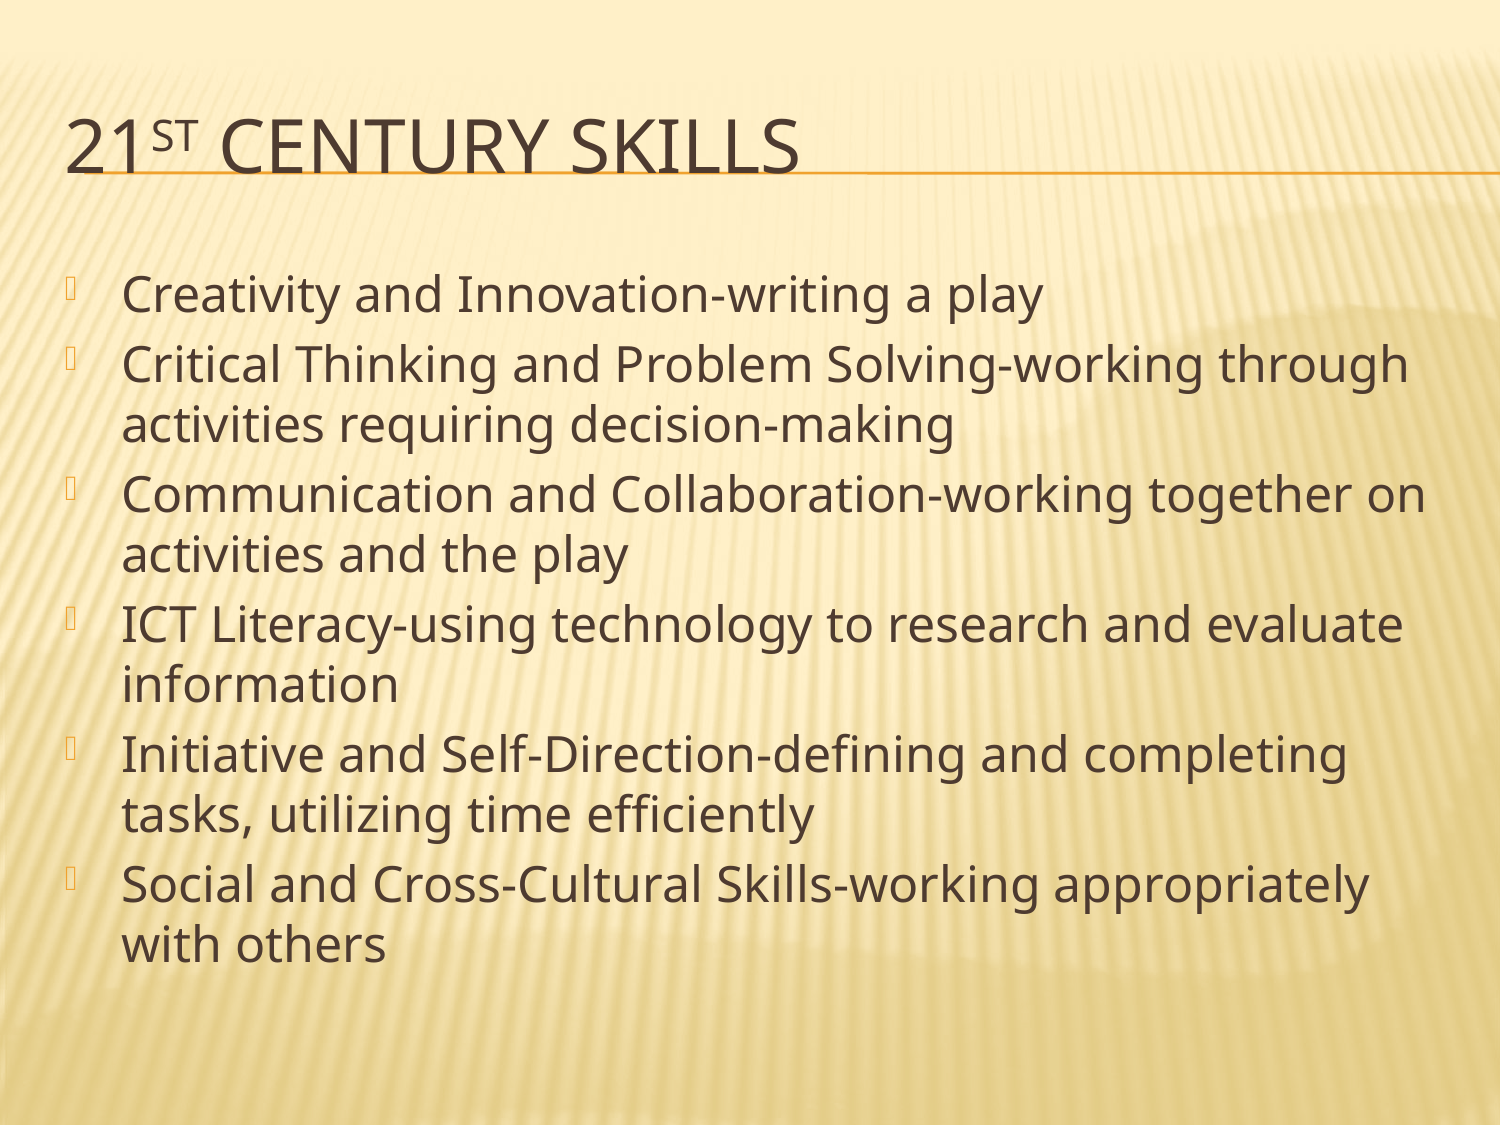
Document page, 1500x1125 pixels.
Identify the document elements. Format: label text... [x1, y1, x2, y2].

title 21st Century Skills [50, 75, 1475, 213]
list Creativity and Innovation-writing a play Critical Thinking and Problem Solving-working through activities requiring decision-making Communication and Collaboration-working together on activities and the play ICT Literacy-using technology to research and evaluate information Initiative and Self-Direction-defining and completing tasks, utilizing time efficiently Social and Cross-Cultural Skills-working appropriately with others [50, 254, 1475, 998]
